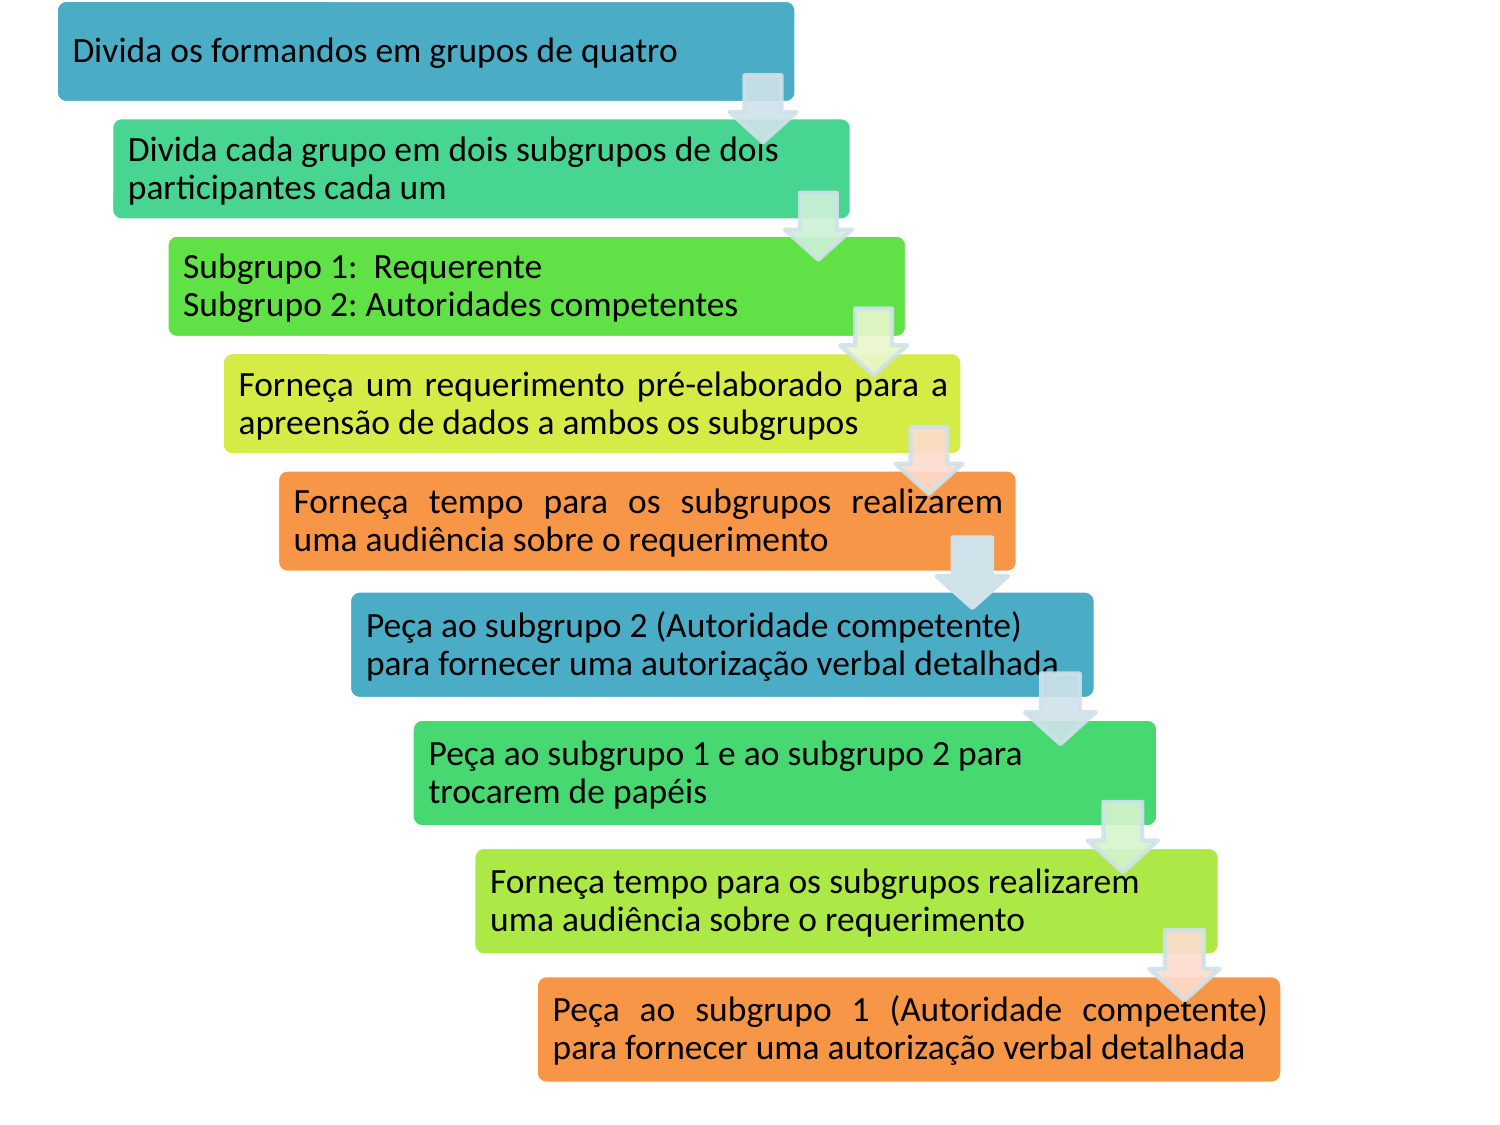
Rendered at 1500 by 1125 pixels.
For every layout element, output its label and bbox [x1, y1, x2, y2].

text_box [348, 590, 1283, 1085]
text_box [55, 0, 1018, 573]
text_box [936, 537, 1009, 609]
